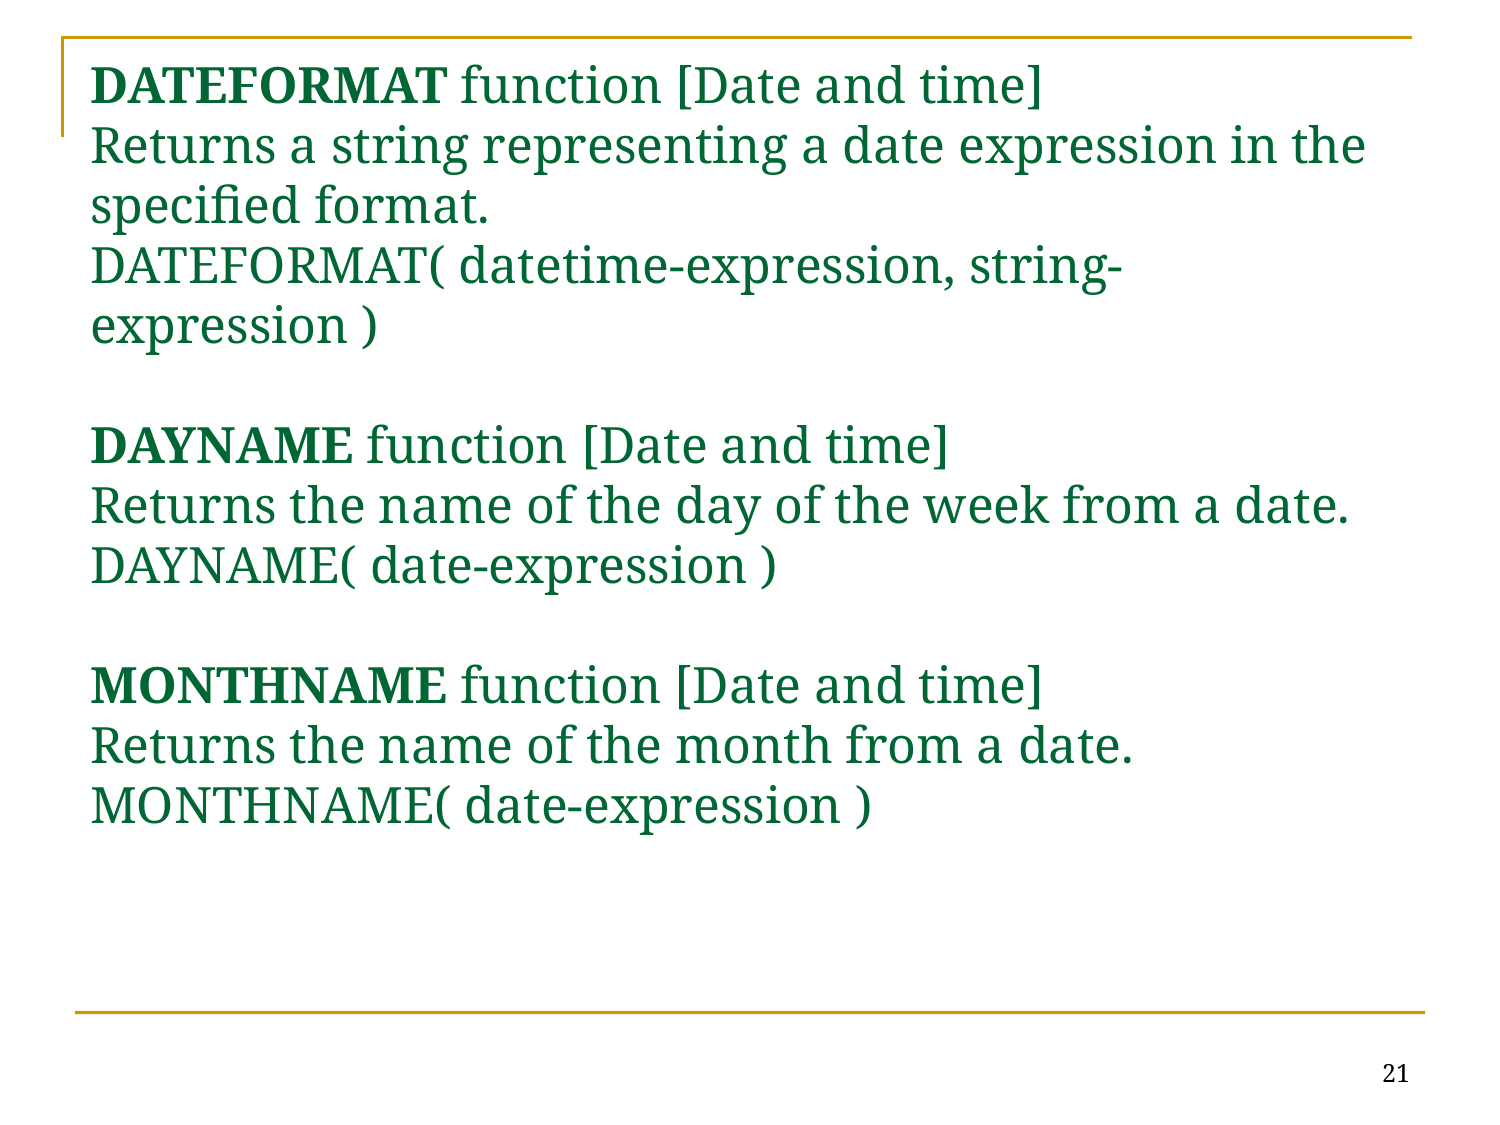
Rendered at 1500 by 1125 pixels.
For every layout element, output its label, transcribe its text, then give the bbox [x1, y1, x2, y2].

slide_number 21 [1074, 1024, 1425, 1100]
title DATEFORMAT function [Date and time] Returns a string representing a date expression in the specified format. DATEFORMAT( datetime-expression, string-expression ) DAYNAME function [Date and time] Returns the name of the day of the week from a date. DAYNAME( date-expression ) MONTHNAME function [Date and time] Returns the name of the month from a date. MONTHNAME( date-expression ) [75, 45, 1425, 847]
